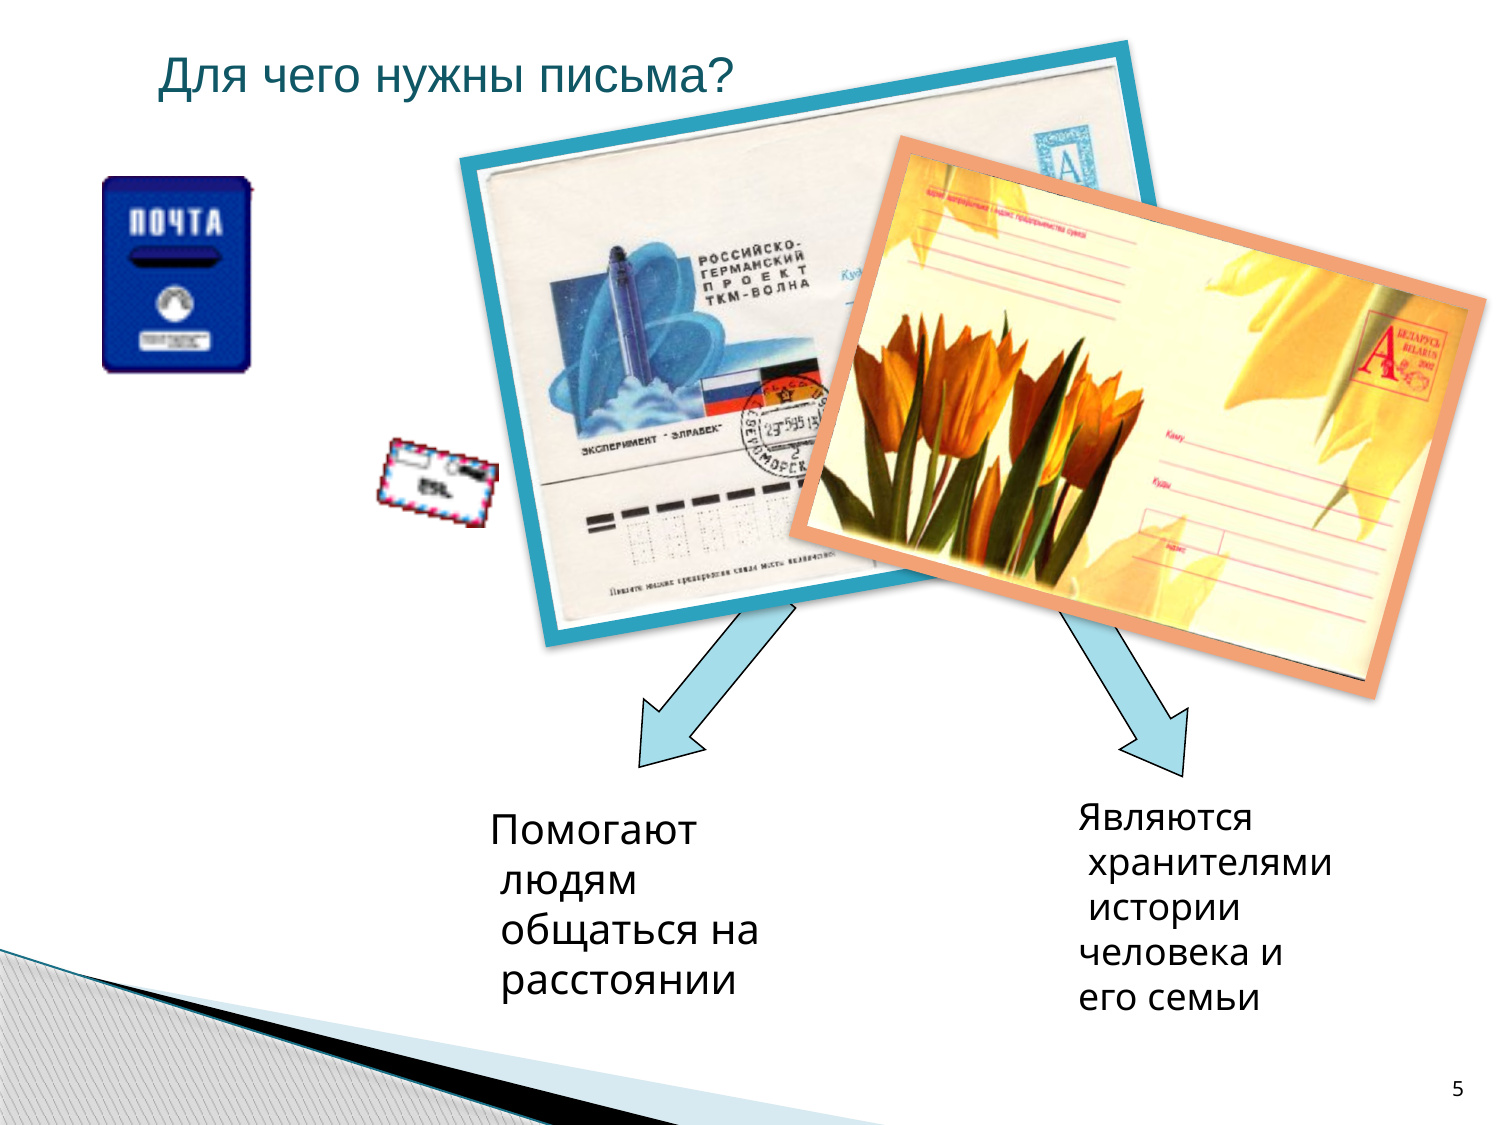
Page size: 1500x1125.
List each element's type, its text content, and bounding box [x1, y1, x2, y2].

picture [102, 58, 1468, 681]
text_box Помогают людям общаться на расстоянии [474, 795, 853, 1011]
text_box [1066, 623, 1188, 777]
text_box Являются хранителями истории человека и его семьи [1063, 786, 1371, 1026]
text_box [639, 613, 792, 768]
text_box Для чего нужны письма? [143, 34, 1194, 110]
slide_number 5 [1418, 1051, 1479, 1112]
